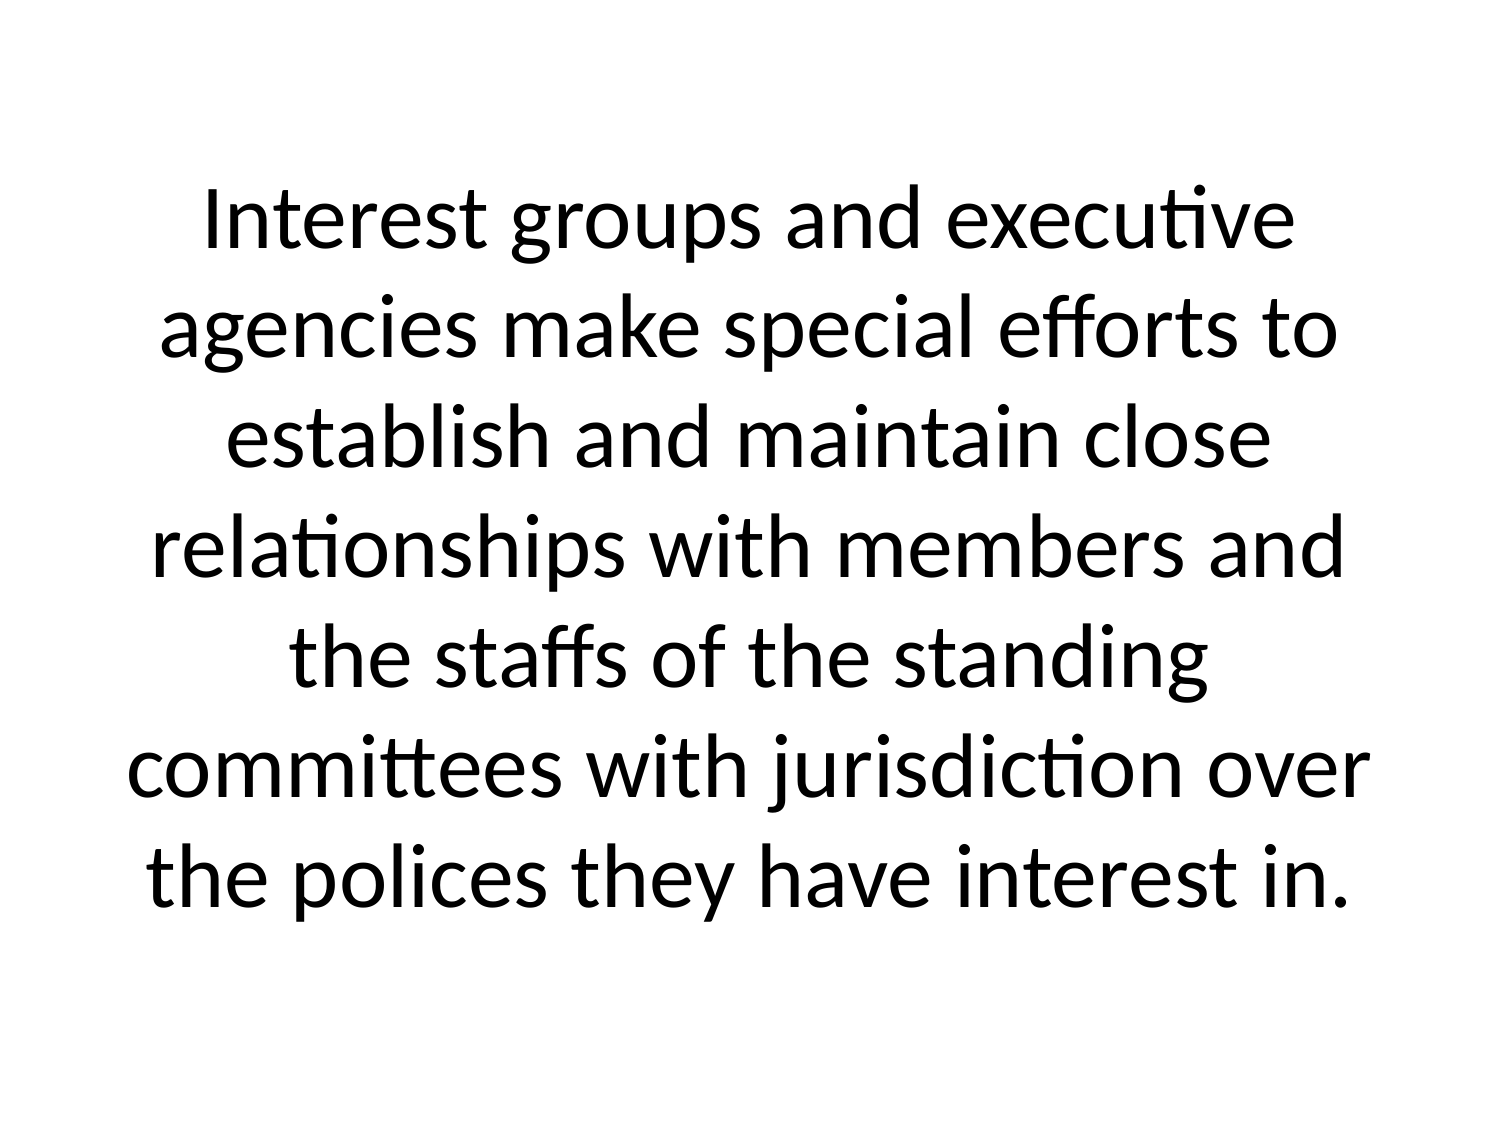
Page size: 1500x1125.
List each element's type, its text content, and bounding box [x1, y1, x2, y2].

title Interest groups and executive agencies make special efforts to establish and maintain close relationships with members and the staffs of the standing committees with jurisdiction over the polices they have interest in. [75, 45, 1425, 1038]
